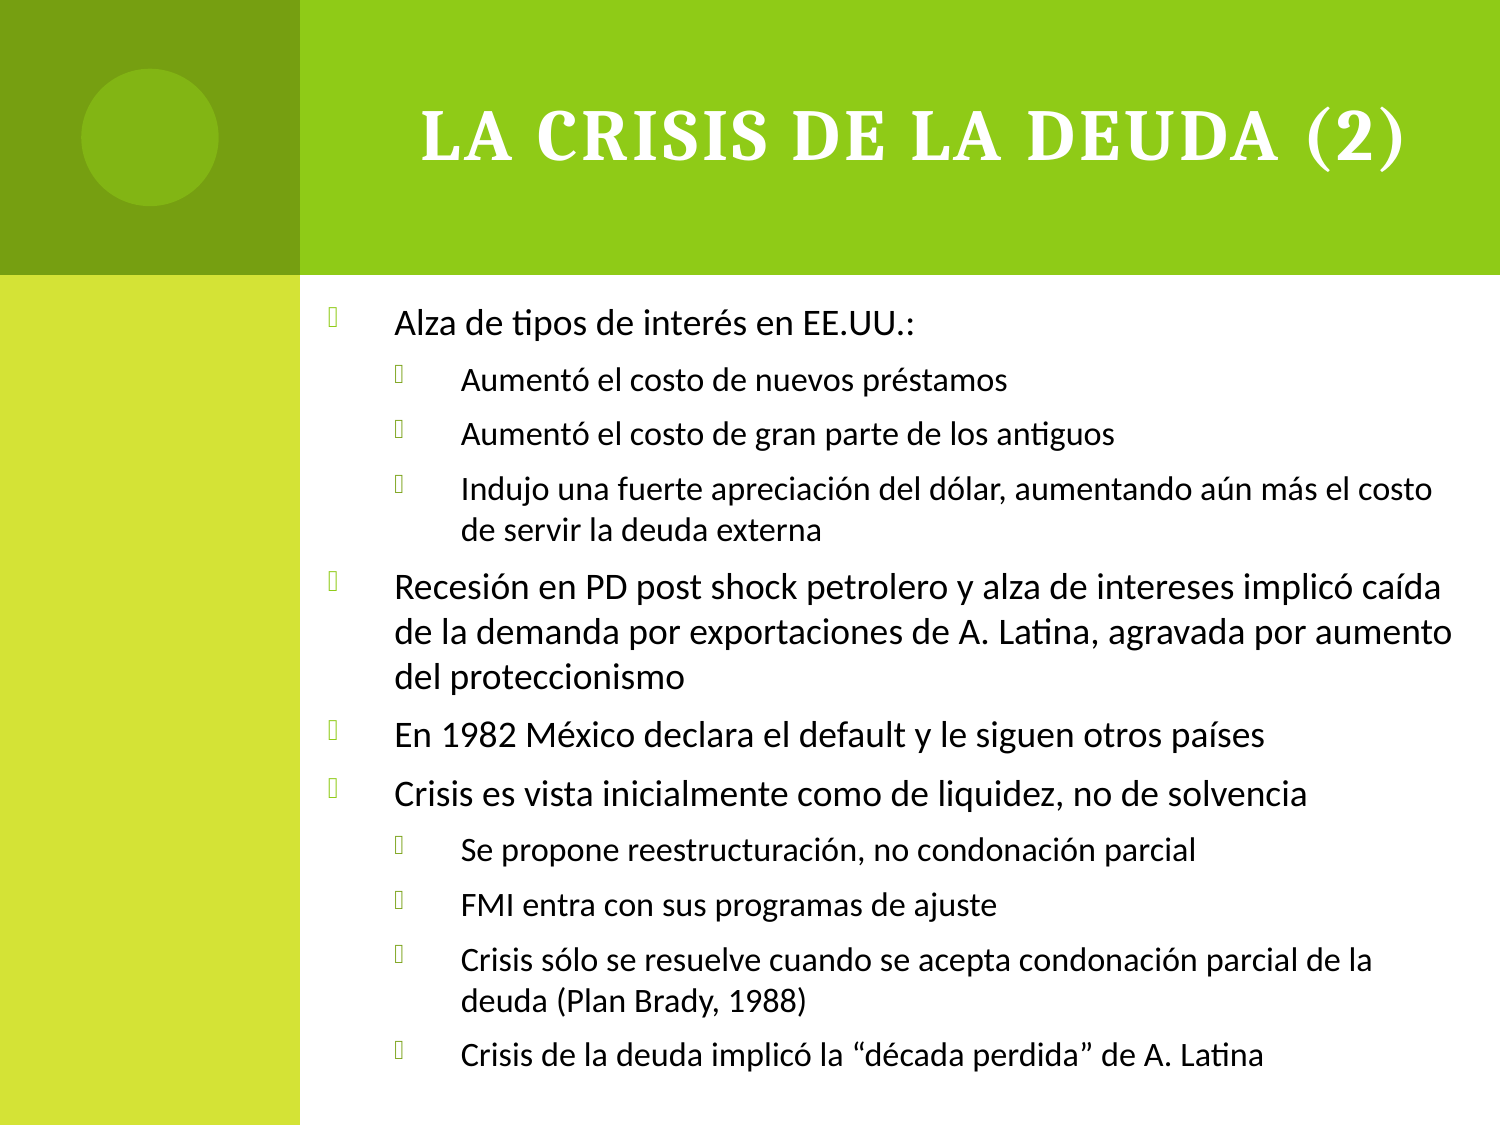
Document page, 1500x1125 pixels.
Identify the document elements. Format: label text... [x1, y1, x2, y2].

list Alza de tipos de interés en EE.UU.: Aumentó el costo de nuevos préstamos Aumentó el costo de gran parte de los antiguos Indujo una fuerte apreciación del dólar, aumentando aún más el costo de servir la deuda externa Recesión en PD post shock petrolero y alza de intereses implicó caída de la demanda por exportaciones de A. Latina, agravada por aumento del proteccionismo En 1982 México declara el default y le siguen otros países Crisis es vista inicialmente como de liquidez, no de solvencia Se propone reestructuración, no condonación parcial FMI entra con sus programas de ajuste Crisis sólo se resuelve cuando se acepta condonación parcial de la deuda (Plan Brady, 1988) Crisis de la deuda implicó la “década perdida” de A. Latina [312, 290, 1471, 1083]
title La crisis de la deuda (2) [399, 37, 1425, 225]
